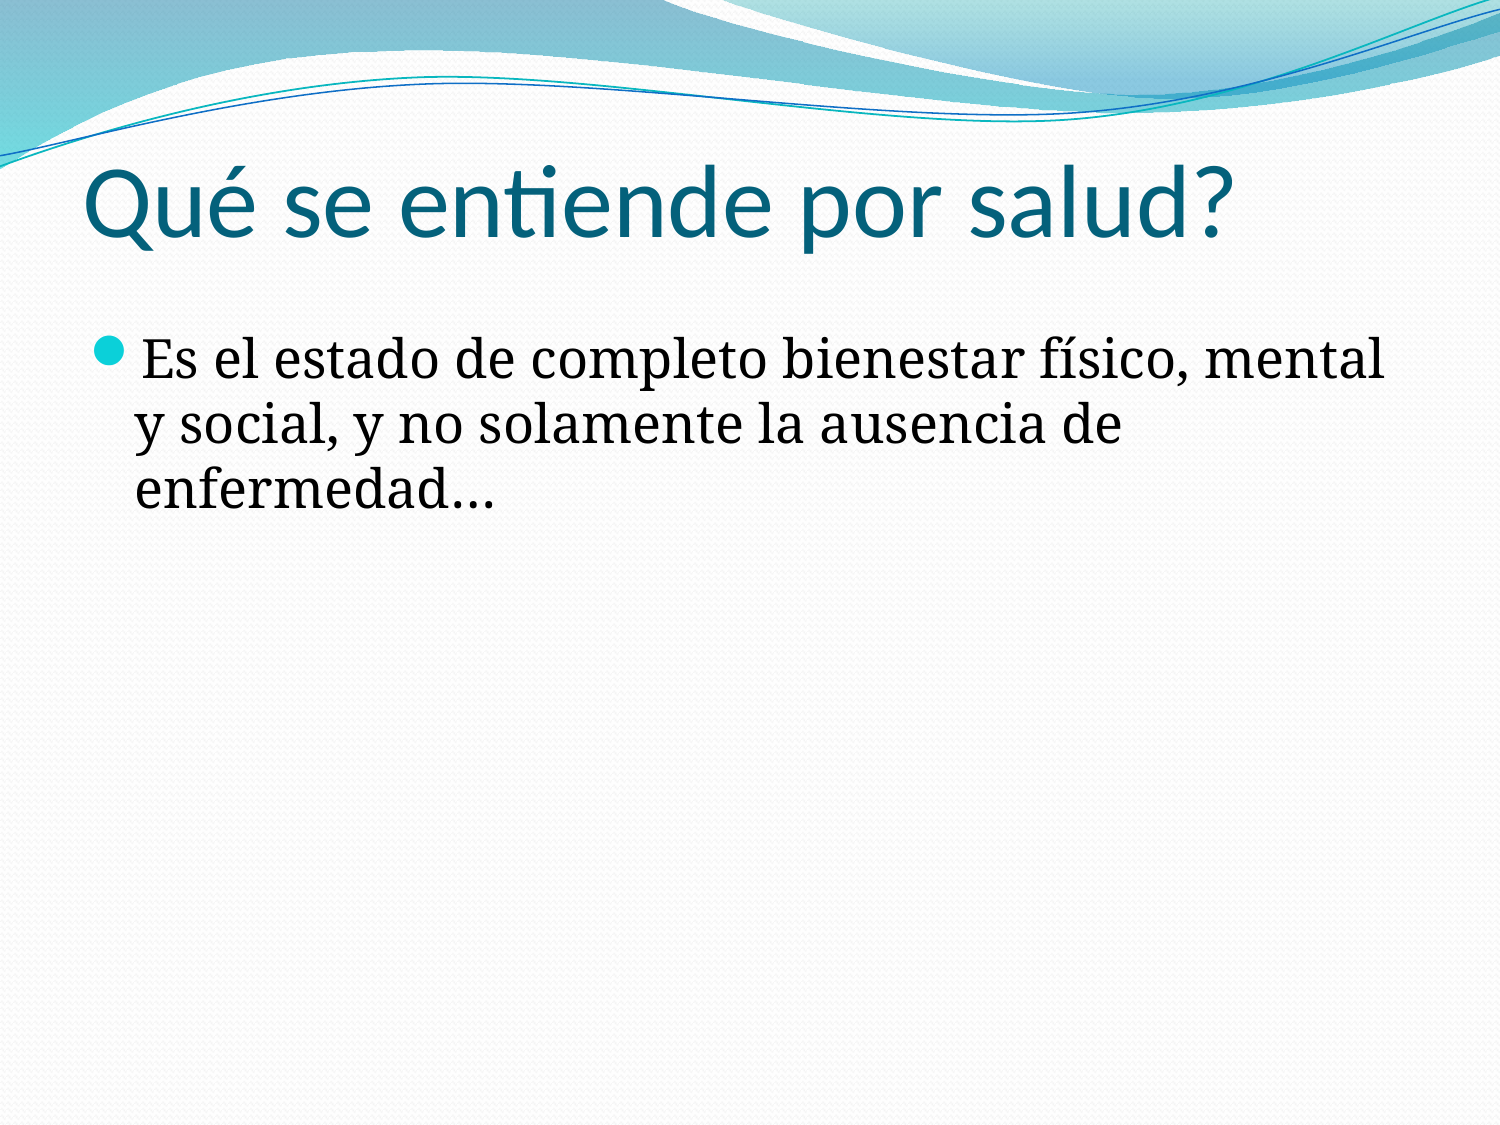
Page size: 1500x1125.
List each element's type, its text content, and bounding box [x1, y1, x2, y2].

list Es el estado de completo bienestar físico, mental y social, y no solamente la ausencia de enfermedad… [75, 317, 1425, 1038]
title Qué se entiende por salud? [82, 70, 1432, 258]
